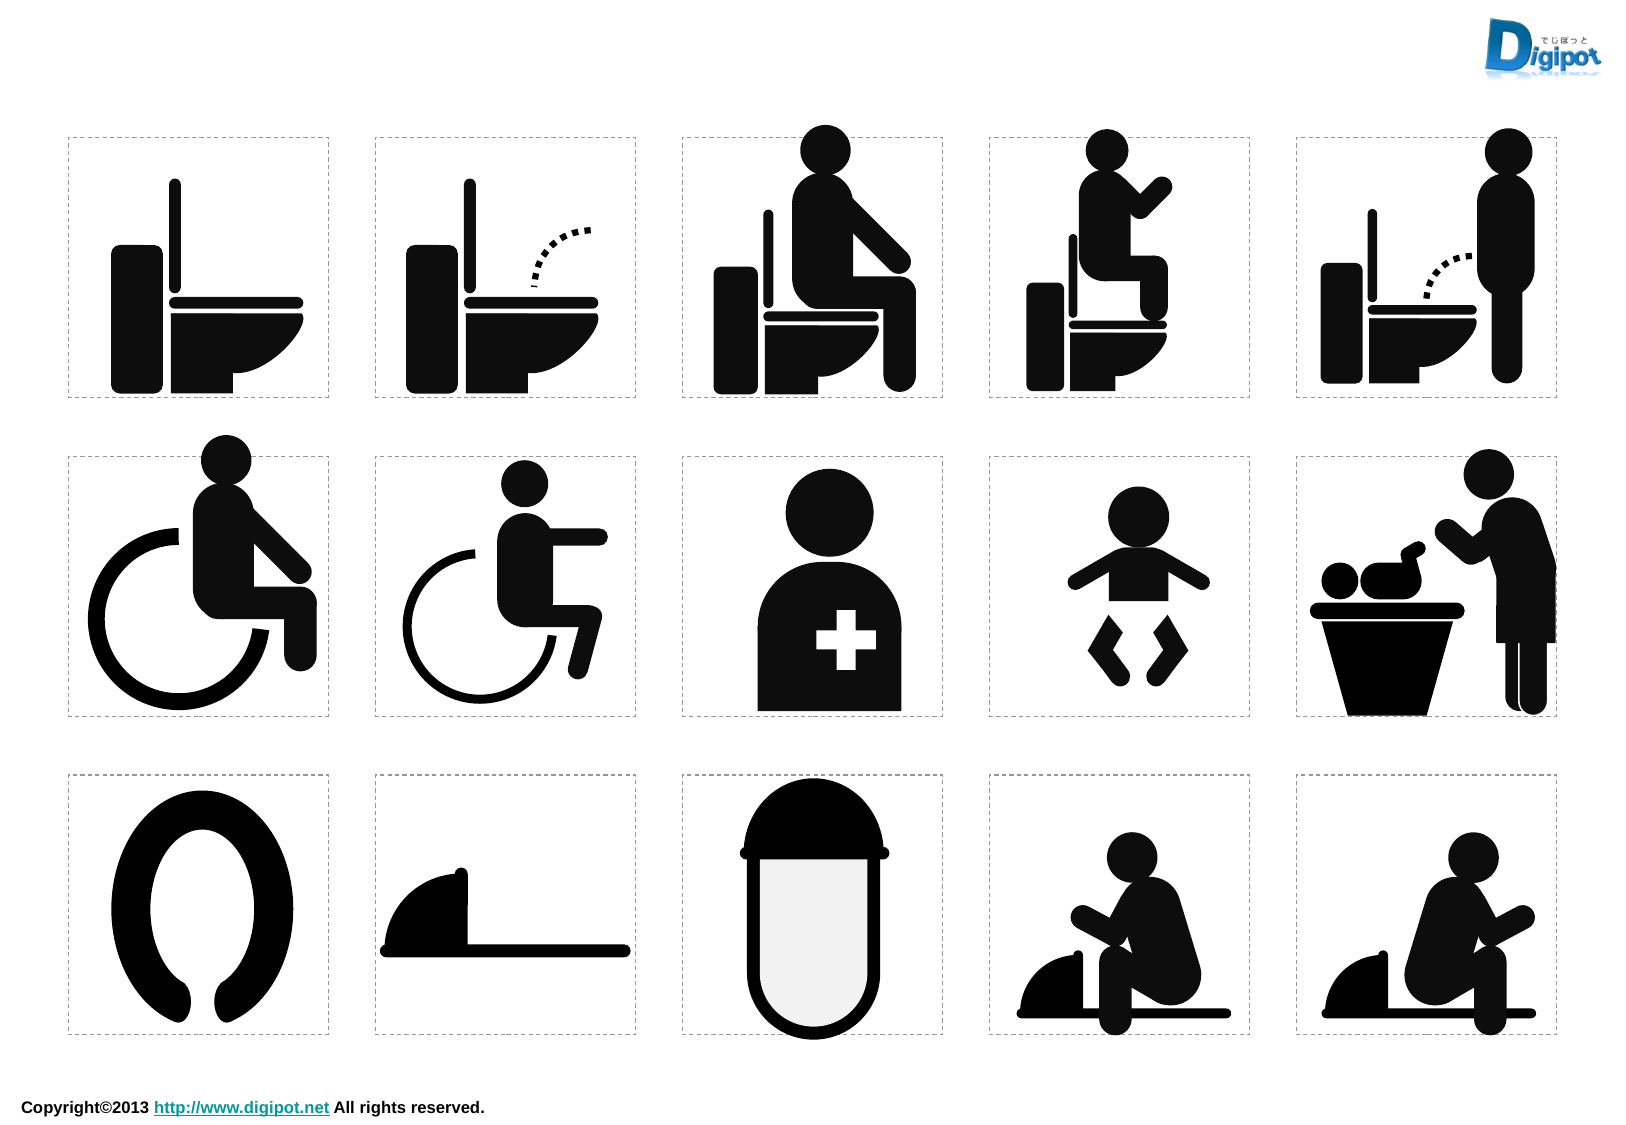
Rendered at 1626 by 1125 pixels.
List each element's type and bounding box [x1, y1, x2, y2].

text_box [111, 791, 293, 1027]
text_box [1320, 127, 1535, 384]
text_box [1309, 448, 1556, 716]
text_box [1063, 486, 1214, 690]
text_box [110, 178, 304, 394]
text_box [402, 459, 608, 704]
text_box [757, 468, 902, 712]
text_box [1026, 128, 1169, 392]
text_box [379, 867, 631, 1028]
text_box [405, 178, 599, 394]
text_box [1016, 833, 1232, 1072]
text_box [87, 434, 317, 711]
picture [1485, 18, 1602, 82]
text_box [713, 124, 917, 395]
text_box [739, 778, 890, 1040]
text_box [1321, 833, 1537, 1072]
